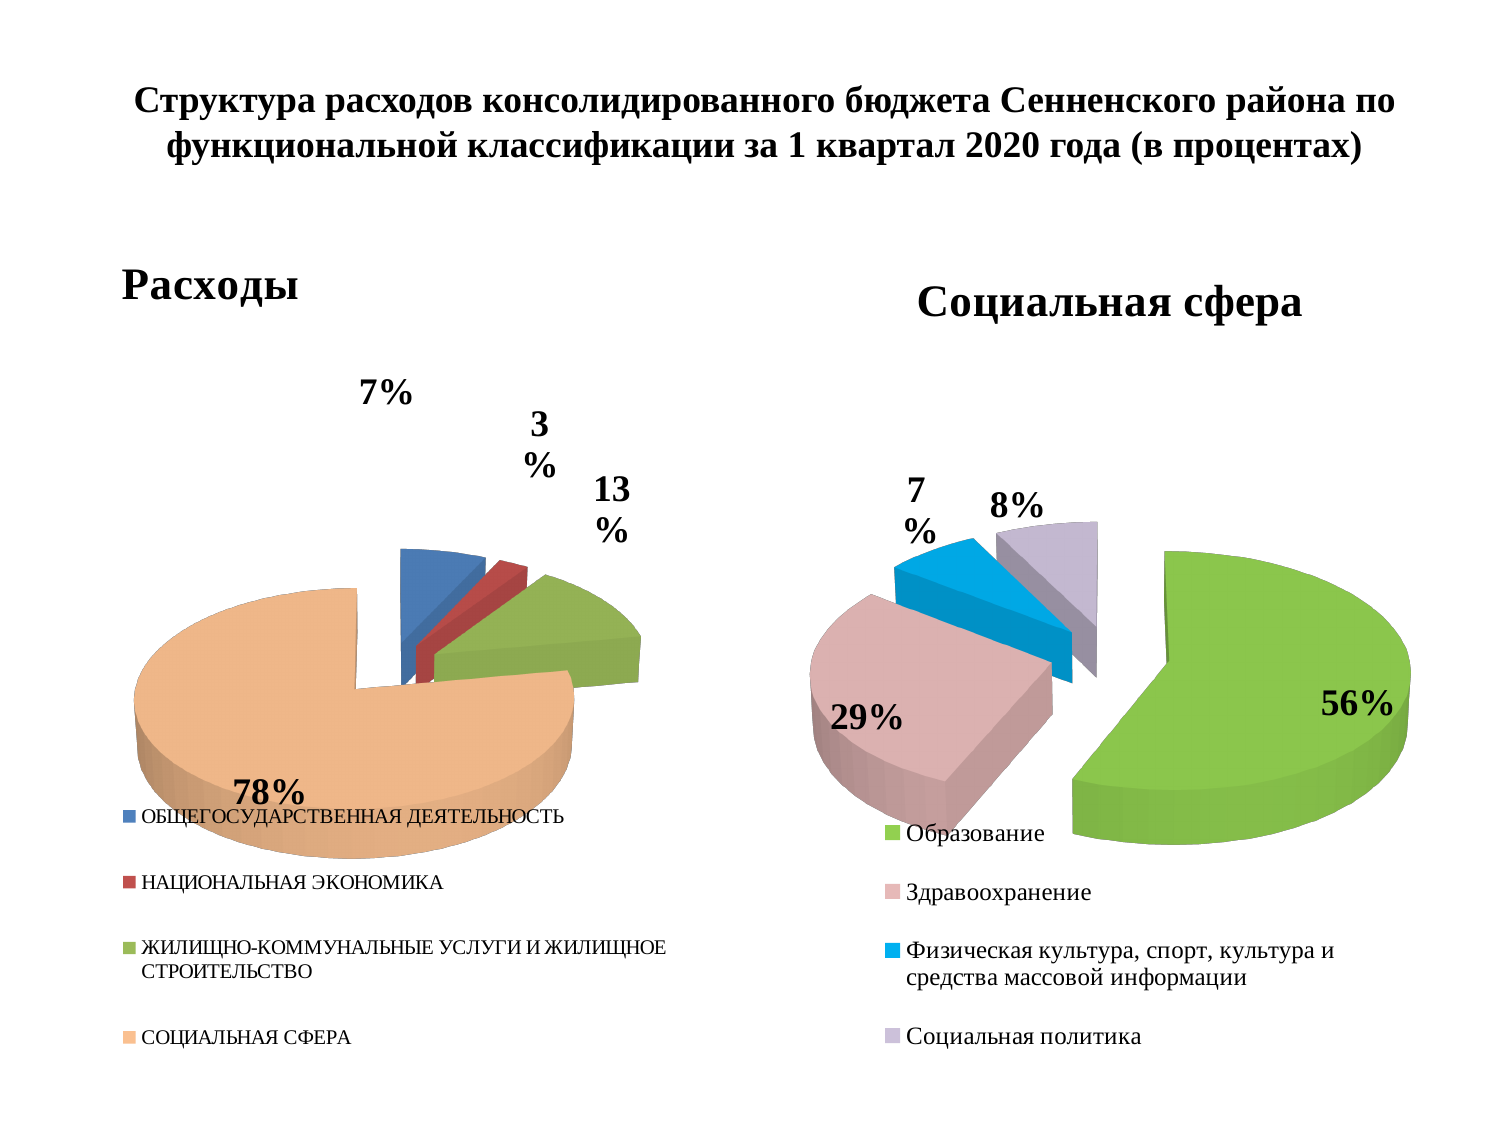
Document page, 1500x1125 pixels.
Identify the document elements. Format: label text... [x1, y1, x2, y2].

chart [74, 236, 738, 1107]
title Структура расходов консолидированного бюджета Сенненского района по функциональной классификации за 1 квартал 2020 года (в процентах) [76, 54, 1454, 185]
chart [761, 236, 1459, 1095]
